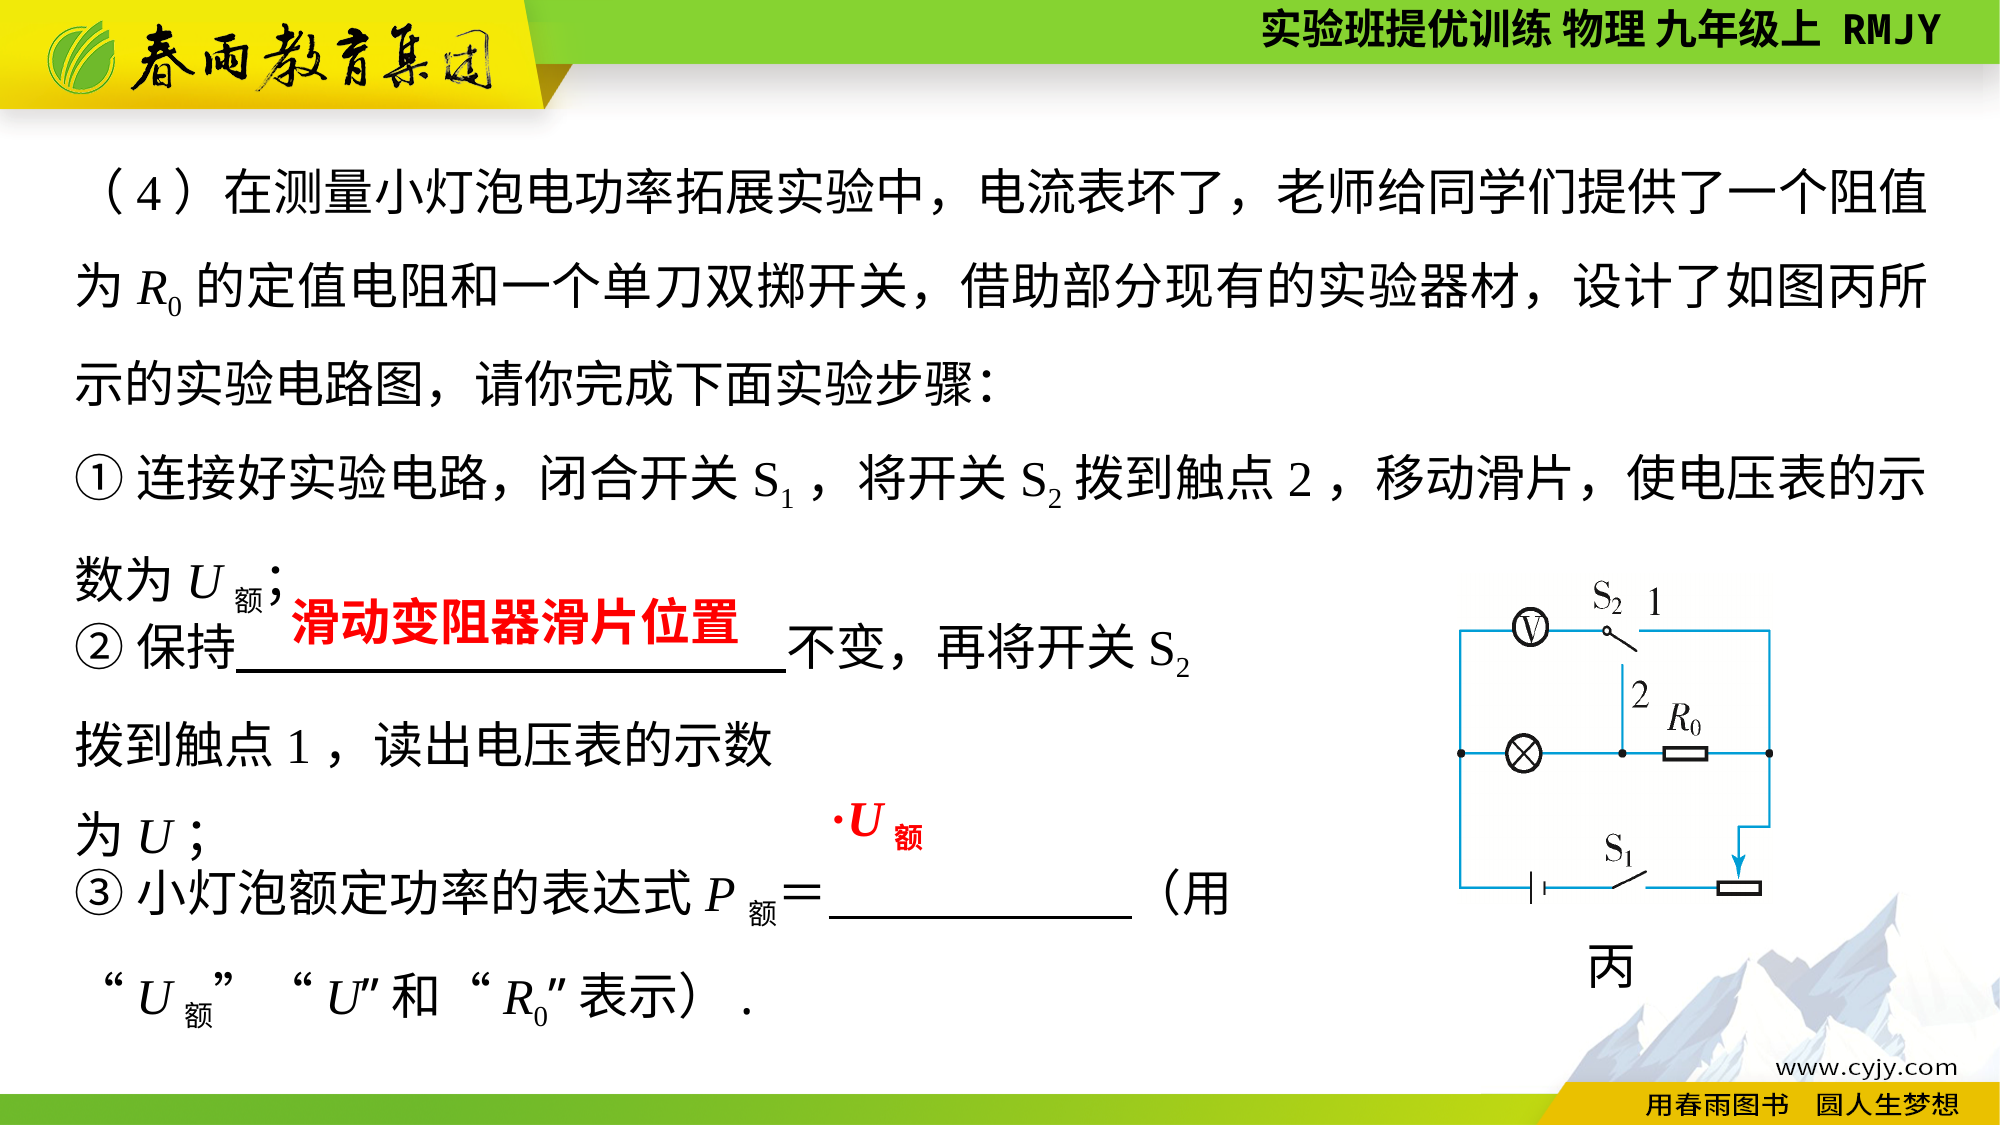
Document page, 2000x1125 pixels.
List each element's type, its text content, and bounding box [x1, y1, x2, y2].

text_box ②保持 不变，再将开关S2拨到触点1，读出电压表的示数 为U； [59, 573, 1241, 757]
text_box 丙 [1572, 913, 1652, 1003]
picture [0, 0, 2000, 1125]
text_box 滑动变阻器滑片位置 [275, 583, 756, 658]
text_box ③小灯泡额定功率的表达式P额＝ （用“U额”“U”和“R0”表示）. [59, 820, 1248, 999]
list （4）在测量小灯泡电功率拓展实验中，电流表坏了，老师给同学们提供了一个阻值为R0的定值电阻和一个单刀双掷开关，借助部分现有的实验器材，设计了如图丙所示的实验电路图，请你完成下面实验步骤： ①连接好实验电路，闭合开关S1，将开关S2拨到触点2，移动滑片，使电压表的示数为U额； [59, 122, 1944, 581]
